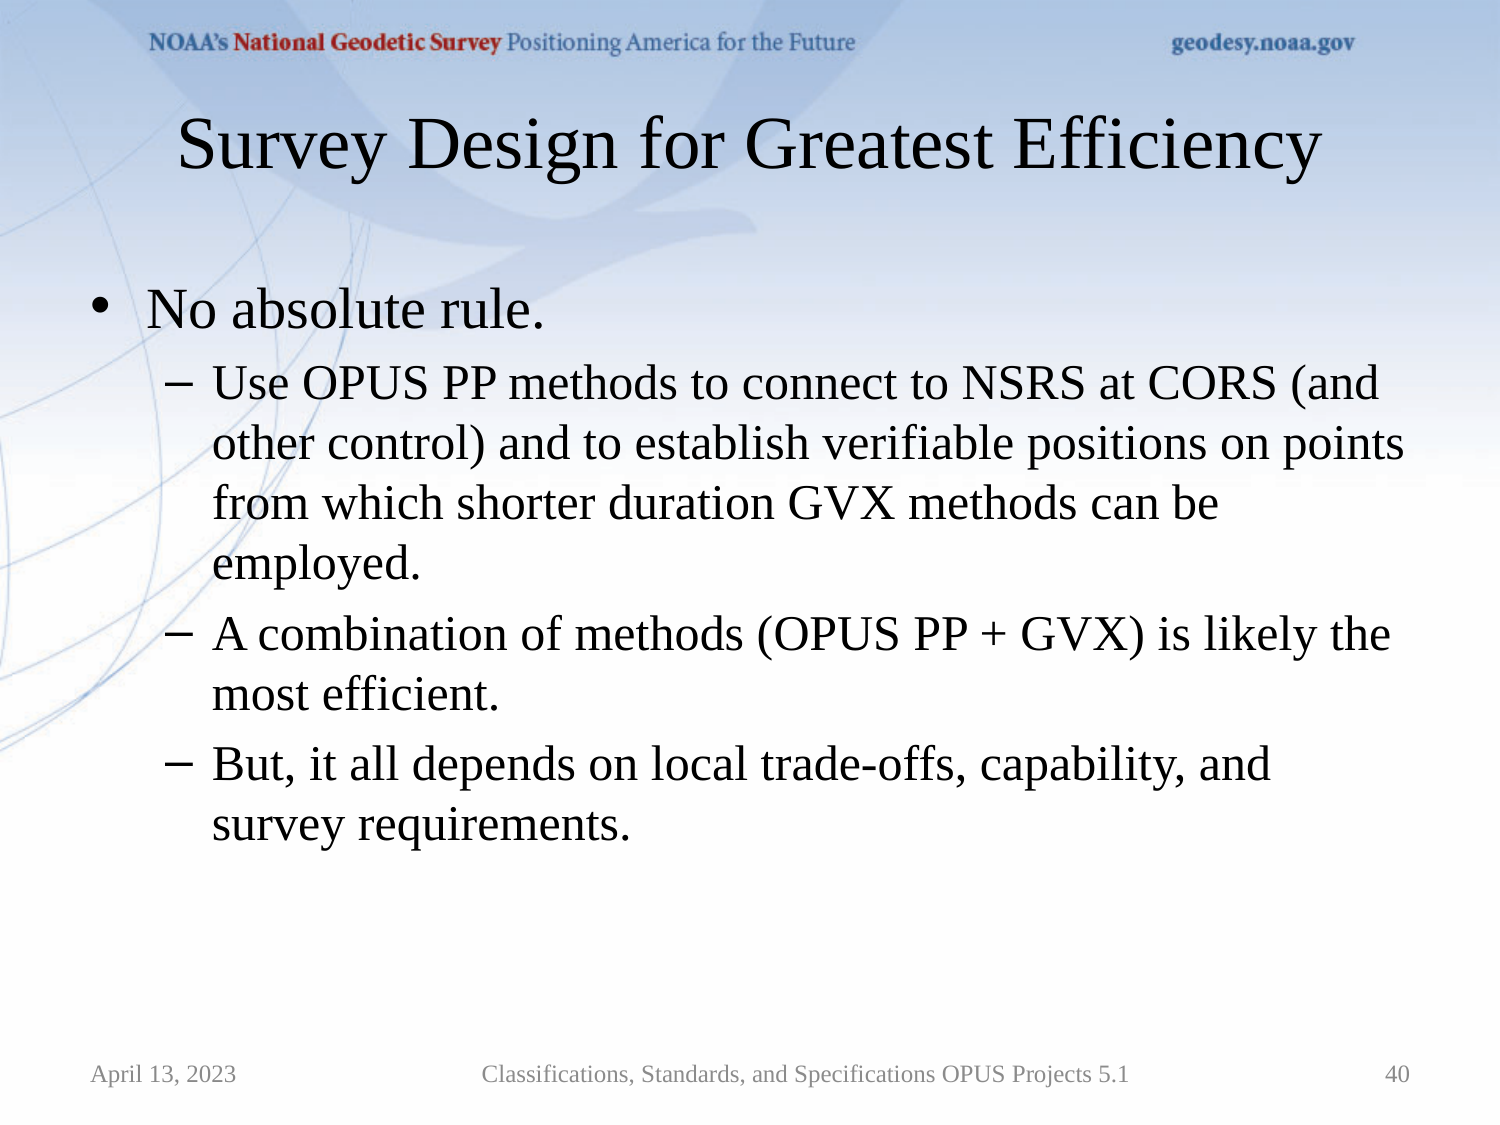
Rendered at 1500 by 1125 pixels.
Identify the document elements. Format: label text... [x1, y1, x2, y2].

slide_number 40 [1307, 1042, 1425, 1103]
picture [0, 0, 1500, 1125]
footer Classifications, Standards, and Specifications OPUS Projects 5.1 [345, 1042, 1267, 1103]
title Survey Design for Greatest Efficiency [75, 45, 1425, 233]
list No absolute rule. Use OPUS PP methods to connect to NSRS at CORS (and other control) and to establish verifiable positions on points from which shorter duration GVX methods can be employed. A combination of methods (OPUS PP + GVX) is likely the most efficient. But, it all depends on local trade-offs, capability, and survey requirements. [75, 262, 1425, 1005]
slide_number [75, 1042, 286, 1103]
